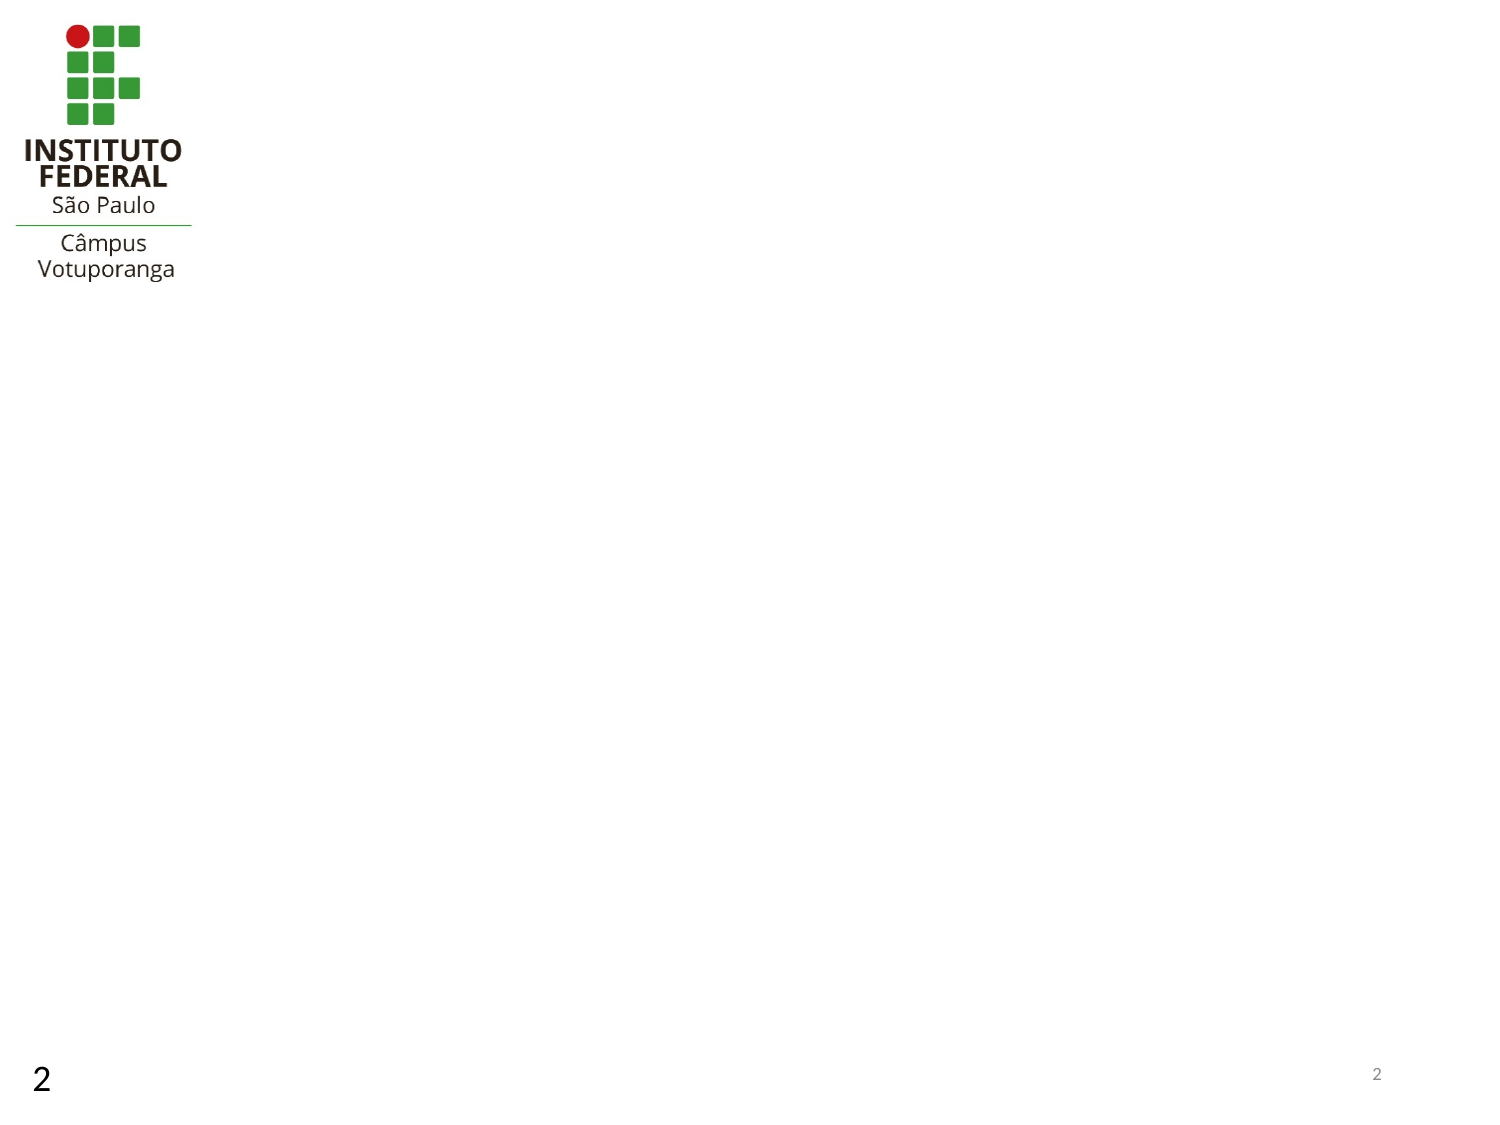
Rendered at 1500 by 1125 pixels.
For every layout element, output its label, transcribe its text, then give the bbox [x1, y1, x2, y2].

text_box 2 [17, 1046, 65, 1107]
picture [8, 16, 198, 289]
slide_number 2 [1059, 1042, 1397, 1103]
